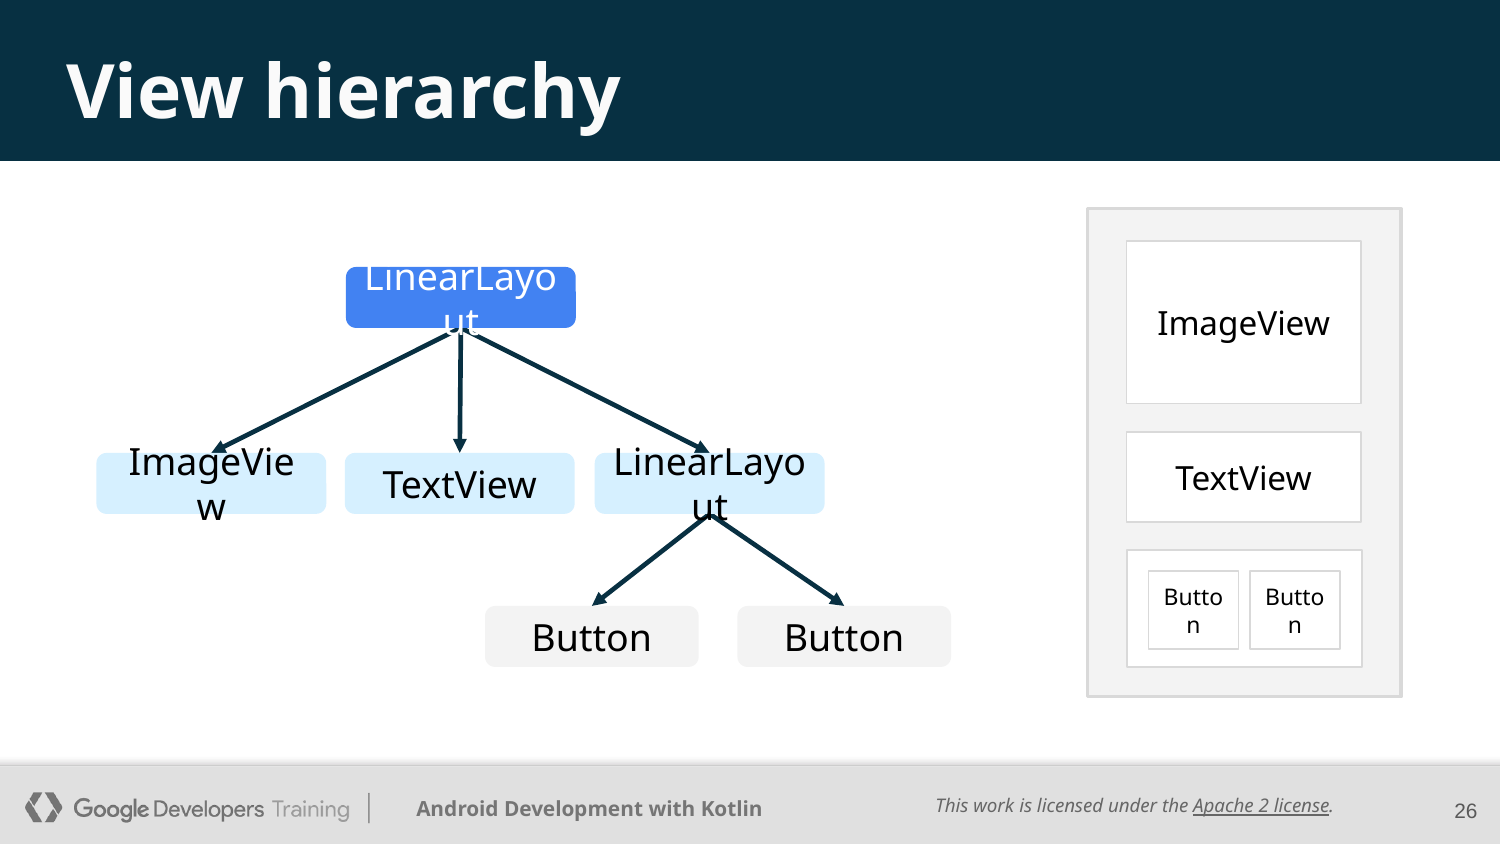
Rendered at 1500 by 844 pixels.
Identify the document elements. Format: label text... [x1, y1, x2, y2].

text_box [463, 327, 710, 454]
text_box ImageView [96, 452, 327, 514]
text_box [591, 513, 708, 607]
text_box LinearLayout [345, 266, 576, 326]
text_box [1087, 208, 1401, 697]
text_box Button [1148, 570, 1239, 650]
text_box Button [737, 605, 952, 667]
picture [0, 161, 1500, 844]
text_box LinearLayout [594, 452, 825, 512]
text_box ImageView [1126, 240, 1361, 404]
text_box Button [1249, 570, 1340, 650]
text_box Button [485, 605, 699, 667]
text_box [211, 327, 459, 454]
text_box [709, 513, 845, 607]
slide_number ‹#› [1402, 777, 1493, 842]
text_box TextView [344, 462, 575, 514]
text_box [1127, 550, 1362, 667]
text_box TextView [1126, 431, 1361, 522]
title View hierarchy [51, 28, 1449, 122]
